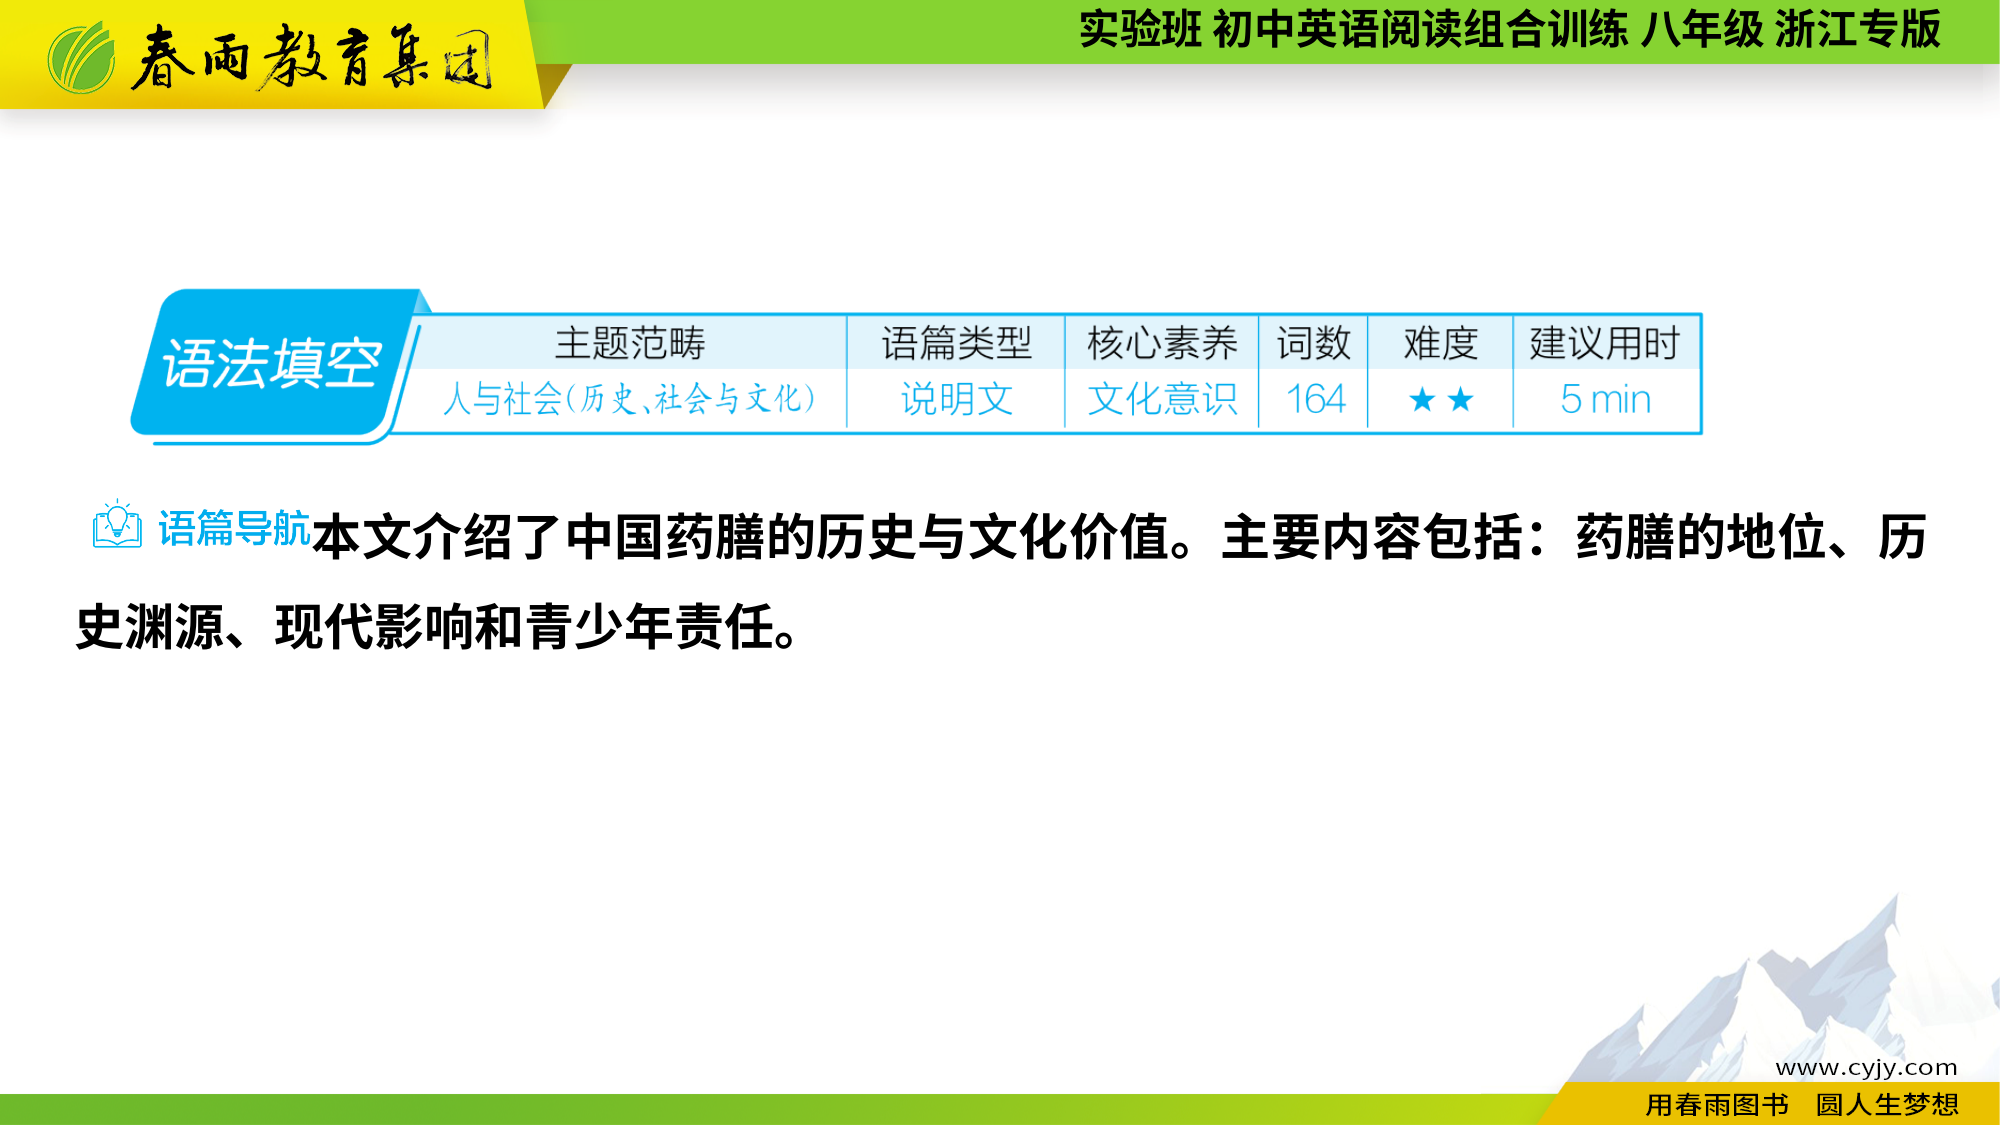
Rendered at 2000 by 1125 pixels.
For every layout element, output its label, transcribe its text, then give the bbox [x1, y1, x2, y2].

picture [0, 0, 2000, 1125]
list 本文介绍了中国药膳的历史与文化价值。主要内容包括：药膳的地位、历史渊源、现代影响和青少年责任。 [59, 468, 1944, 654]
